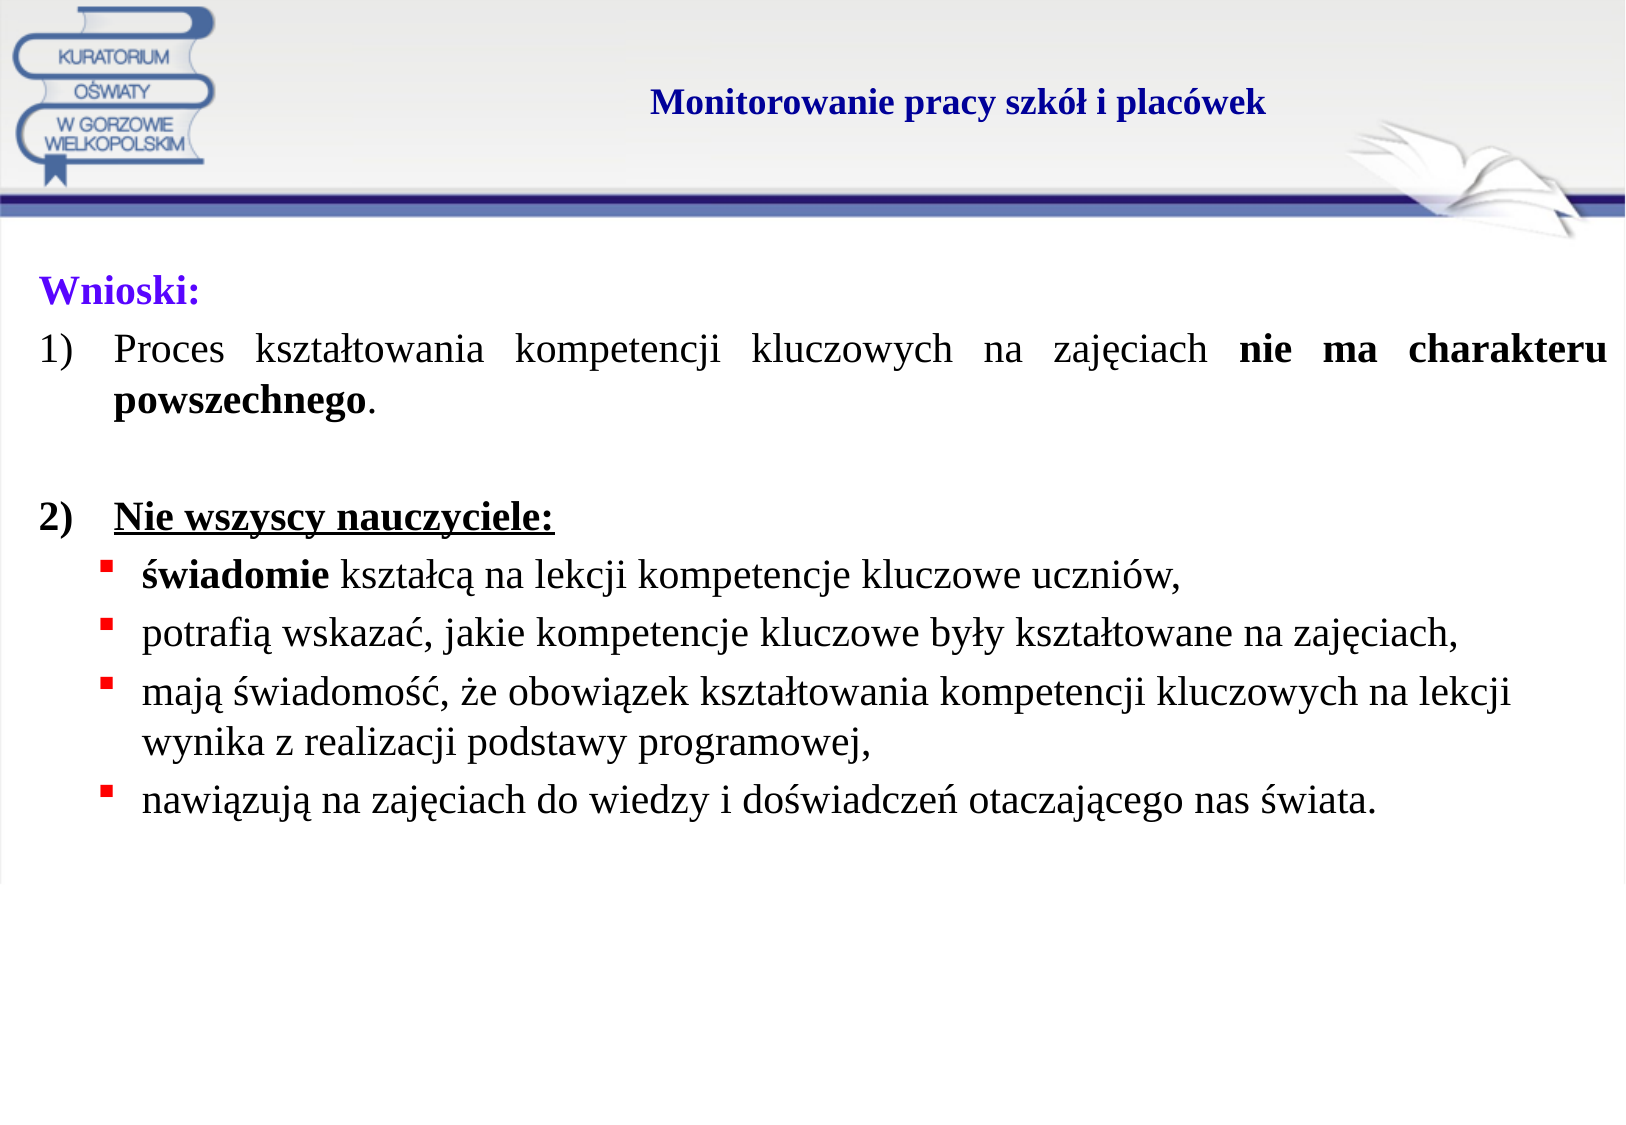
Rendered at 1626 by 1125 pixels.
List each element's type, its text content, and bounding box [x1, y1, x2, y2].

title Monitorowanie pracy szkół i placówek [317, 23, 1600, 176]
picture [0, 0, 1626, 1125]
list Wnioski: Proces kształtowania kompetencji kluczowych na zajęciach nie ma charakteru powszechnego. Nie wszyscy nauczyciele: świadomie kształcą na lekcji kompetencje kluczowe uczniów, potrafią wskazać, jakie kompetencje kluczowe były kształtowane na zajęciach, mają świadomość, że obowiązek kształtowania kompetencji kluczowych na lekcji wynika z realizacji podstawy programowej, nawiązują na zajęciach do wiedzy i doświadczeń otaczającego nas świata. [23, 255, 1624, 976]
